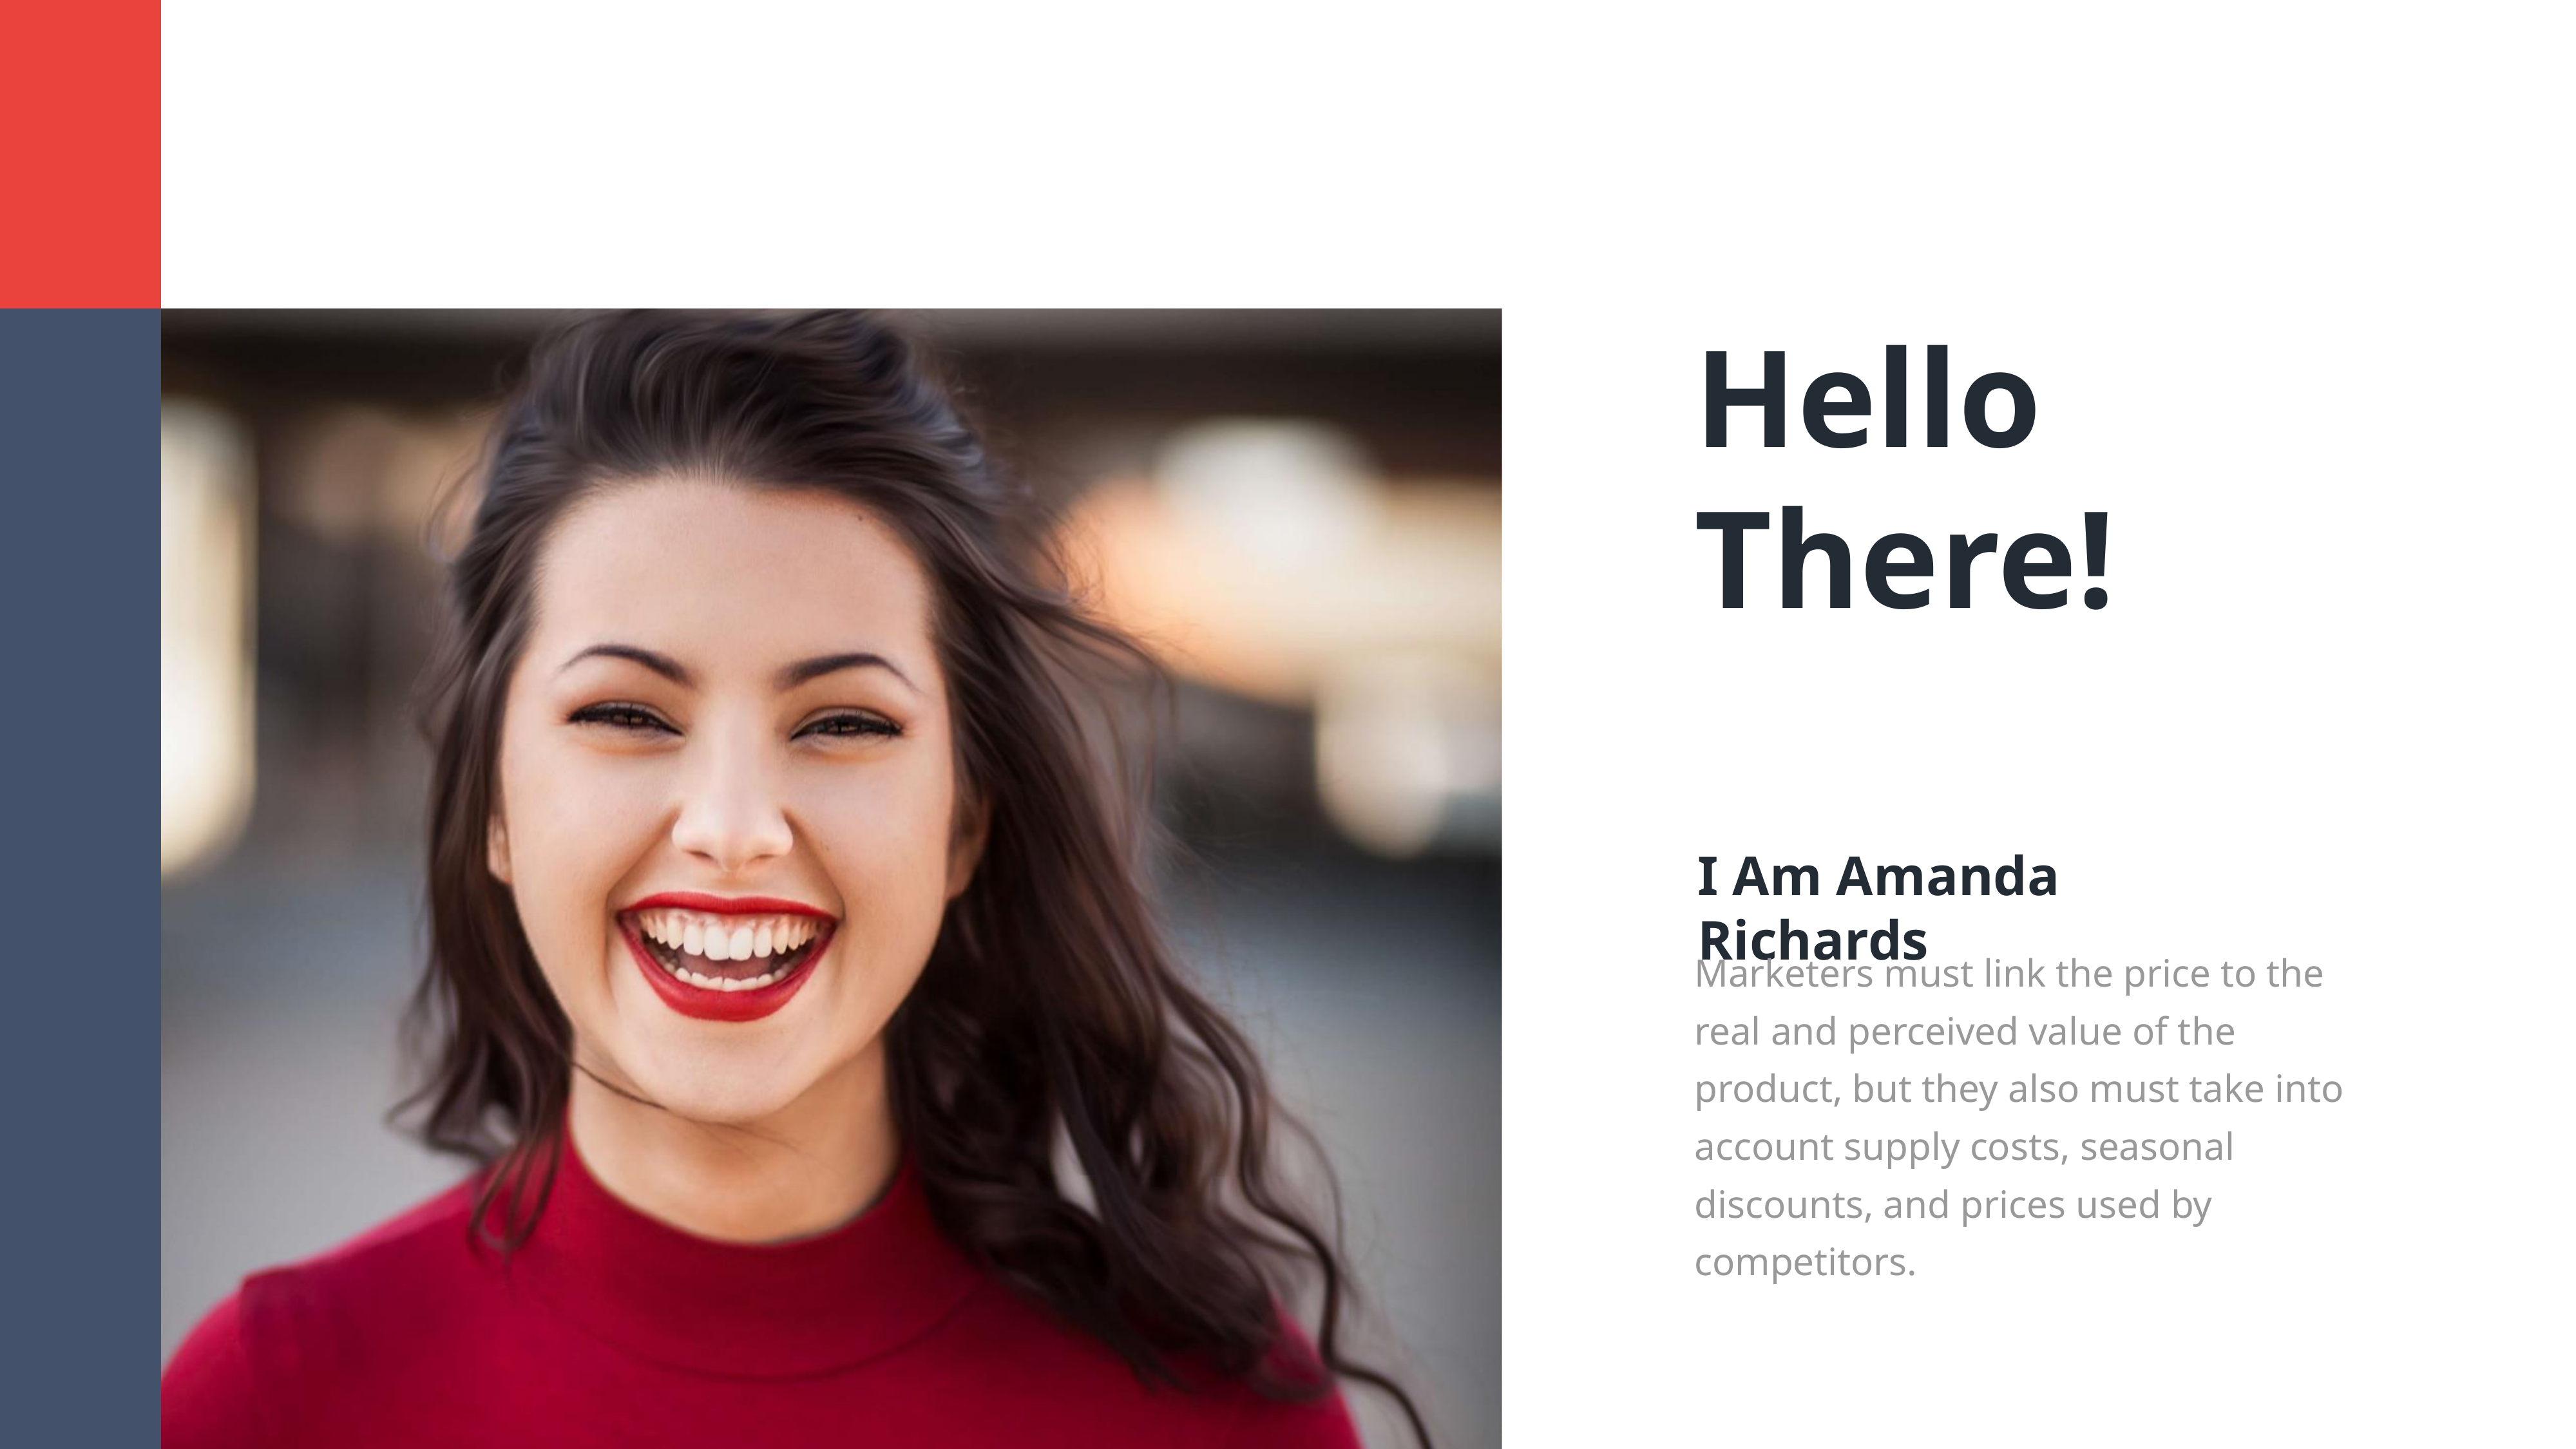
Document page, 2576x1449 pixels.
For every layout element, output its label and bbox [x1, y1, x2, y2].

text_box [1671, 308, 2381, 1235]
picture [0, 308, 1502, 1449]
text_box [0, 0, 162, 308]
